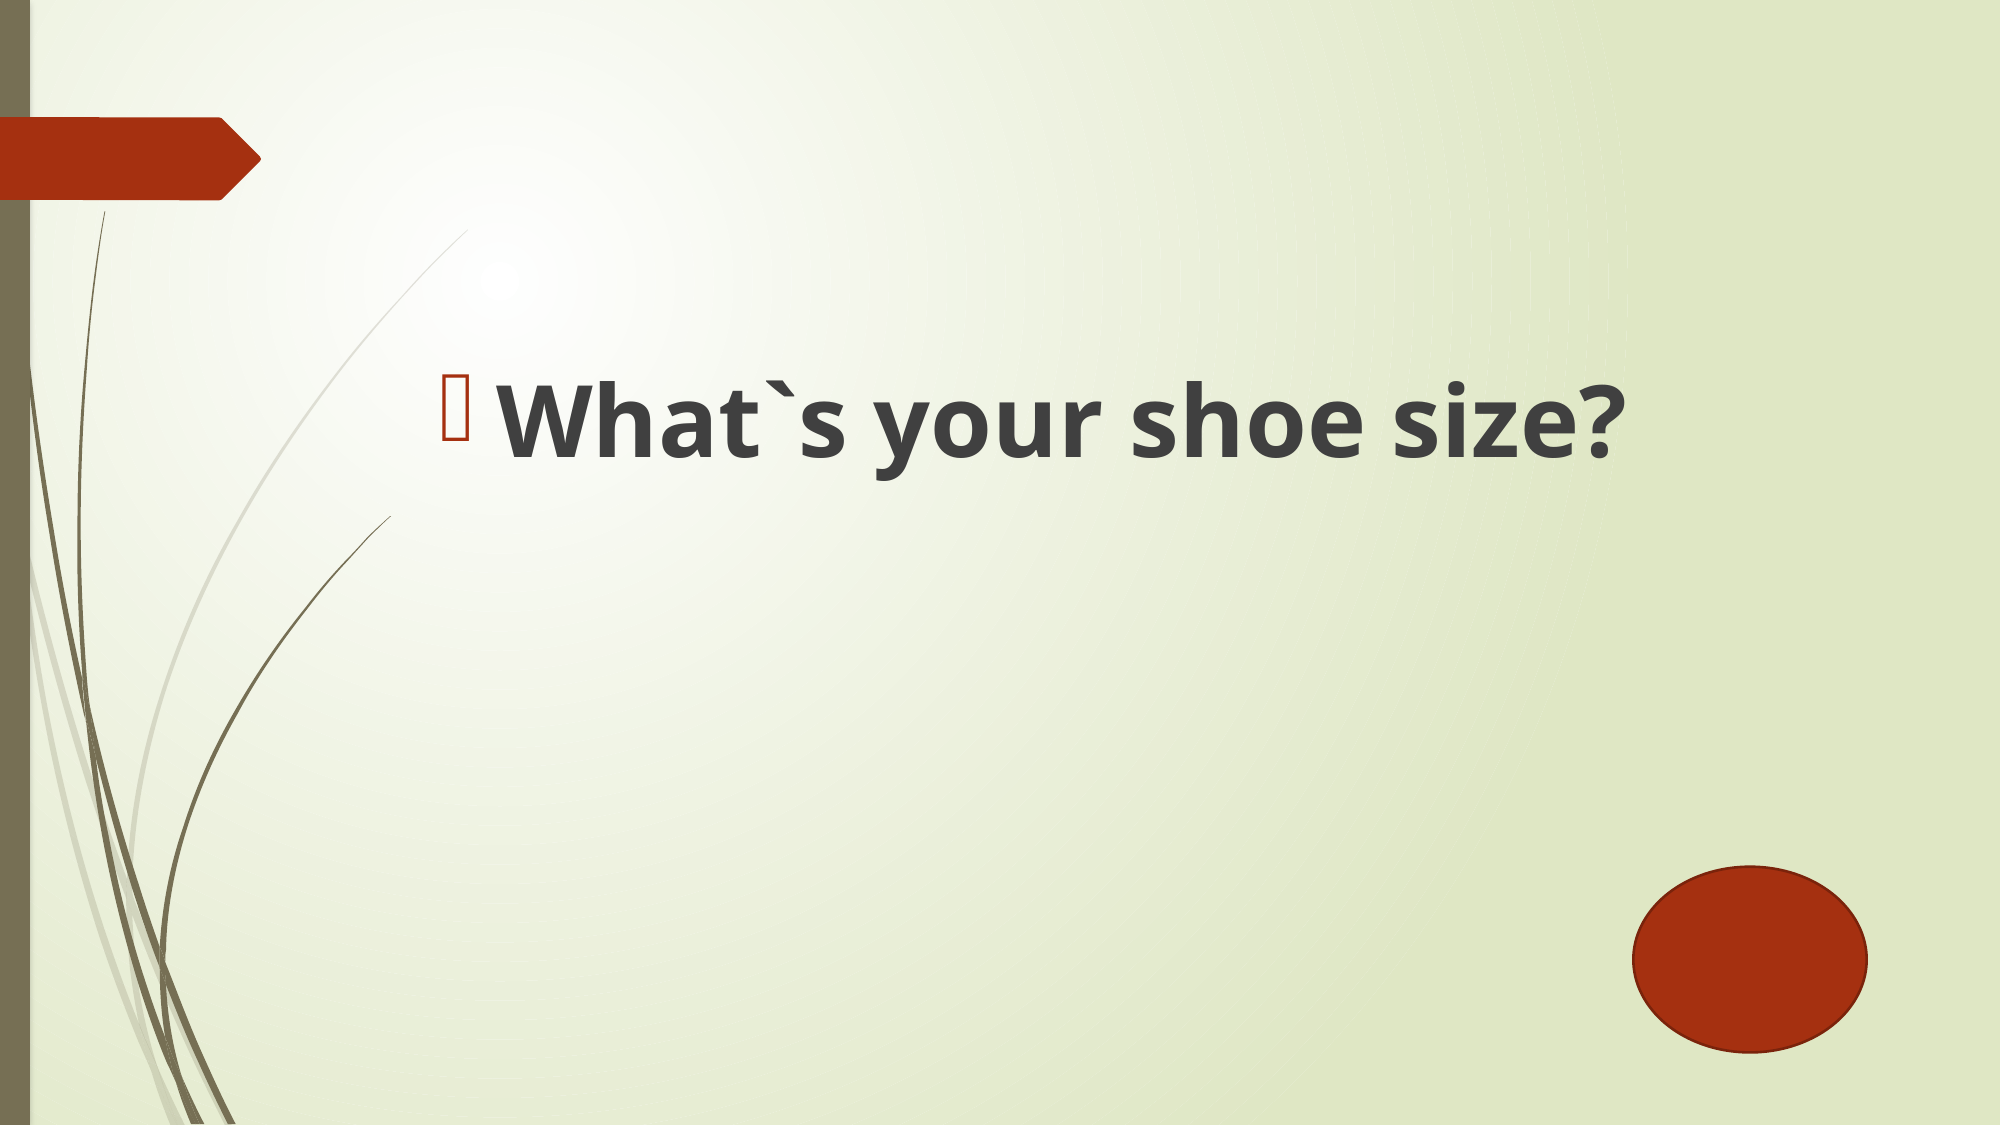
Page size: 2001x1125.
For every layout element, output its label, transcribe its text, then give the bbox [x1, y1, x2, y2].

text_box [1632, 865, 1868, 1054]
list What`s your shoe size? [424, 350, 1888, 970]
